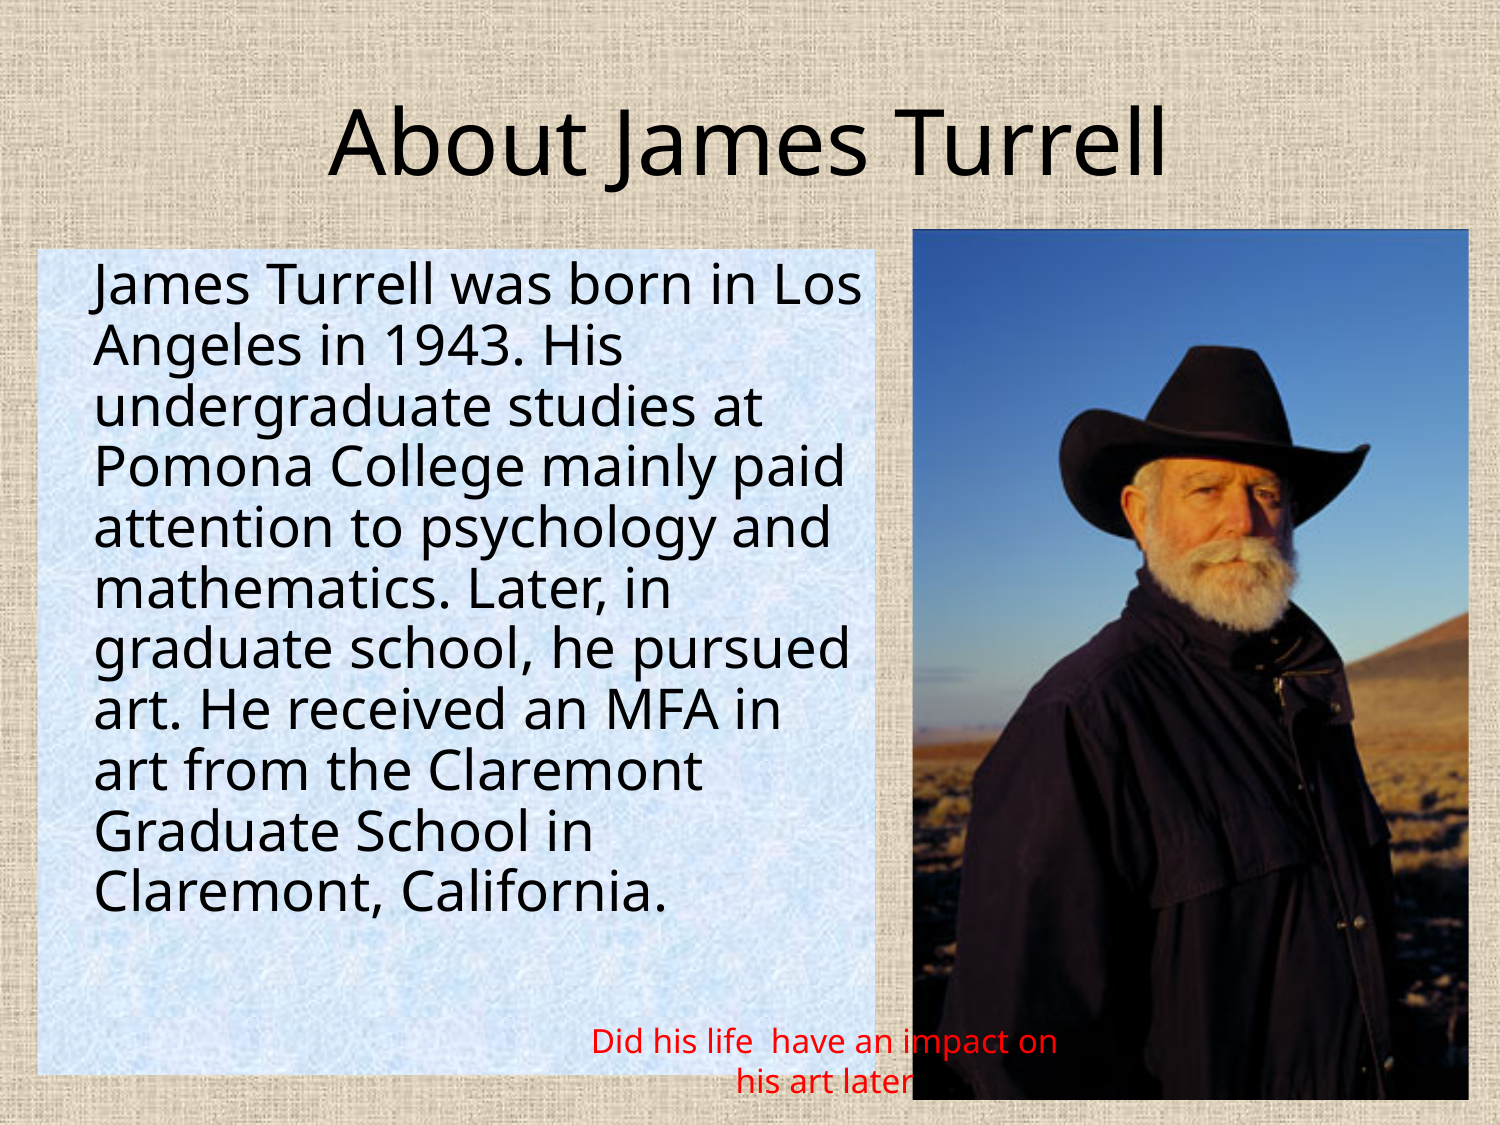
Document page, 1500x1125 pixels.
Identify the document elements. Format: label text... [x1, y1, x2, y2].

list James Turrell was born in Los Angeles in 1943. His undergraduate studies at Pomona College mainly paid attention to psychology and mathematics. Later, in graduate school, he pursued art. He received an MFA in art from the Claremont Graduate School in Claremont, California. [36, 249, 876, 1076]
title About James Turrell [74, 44, 1426, 234]
picture [0, 0, 1500, 1125]
text_box Did his life have an impact on his art later [562, 1012, 910, 1107]
